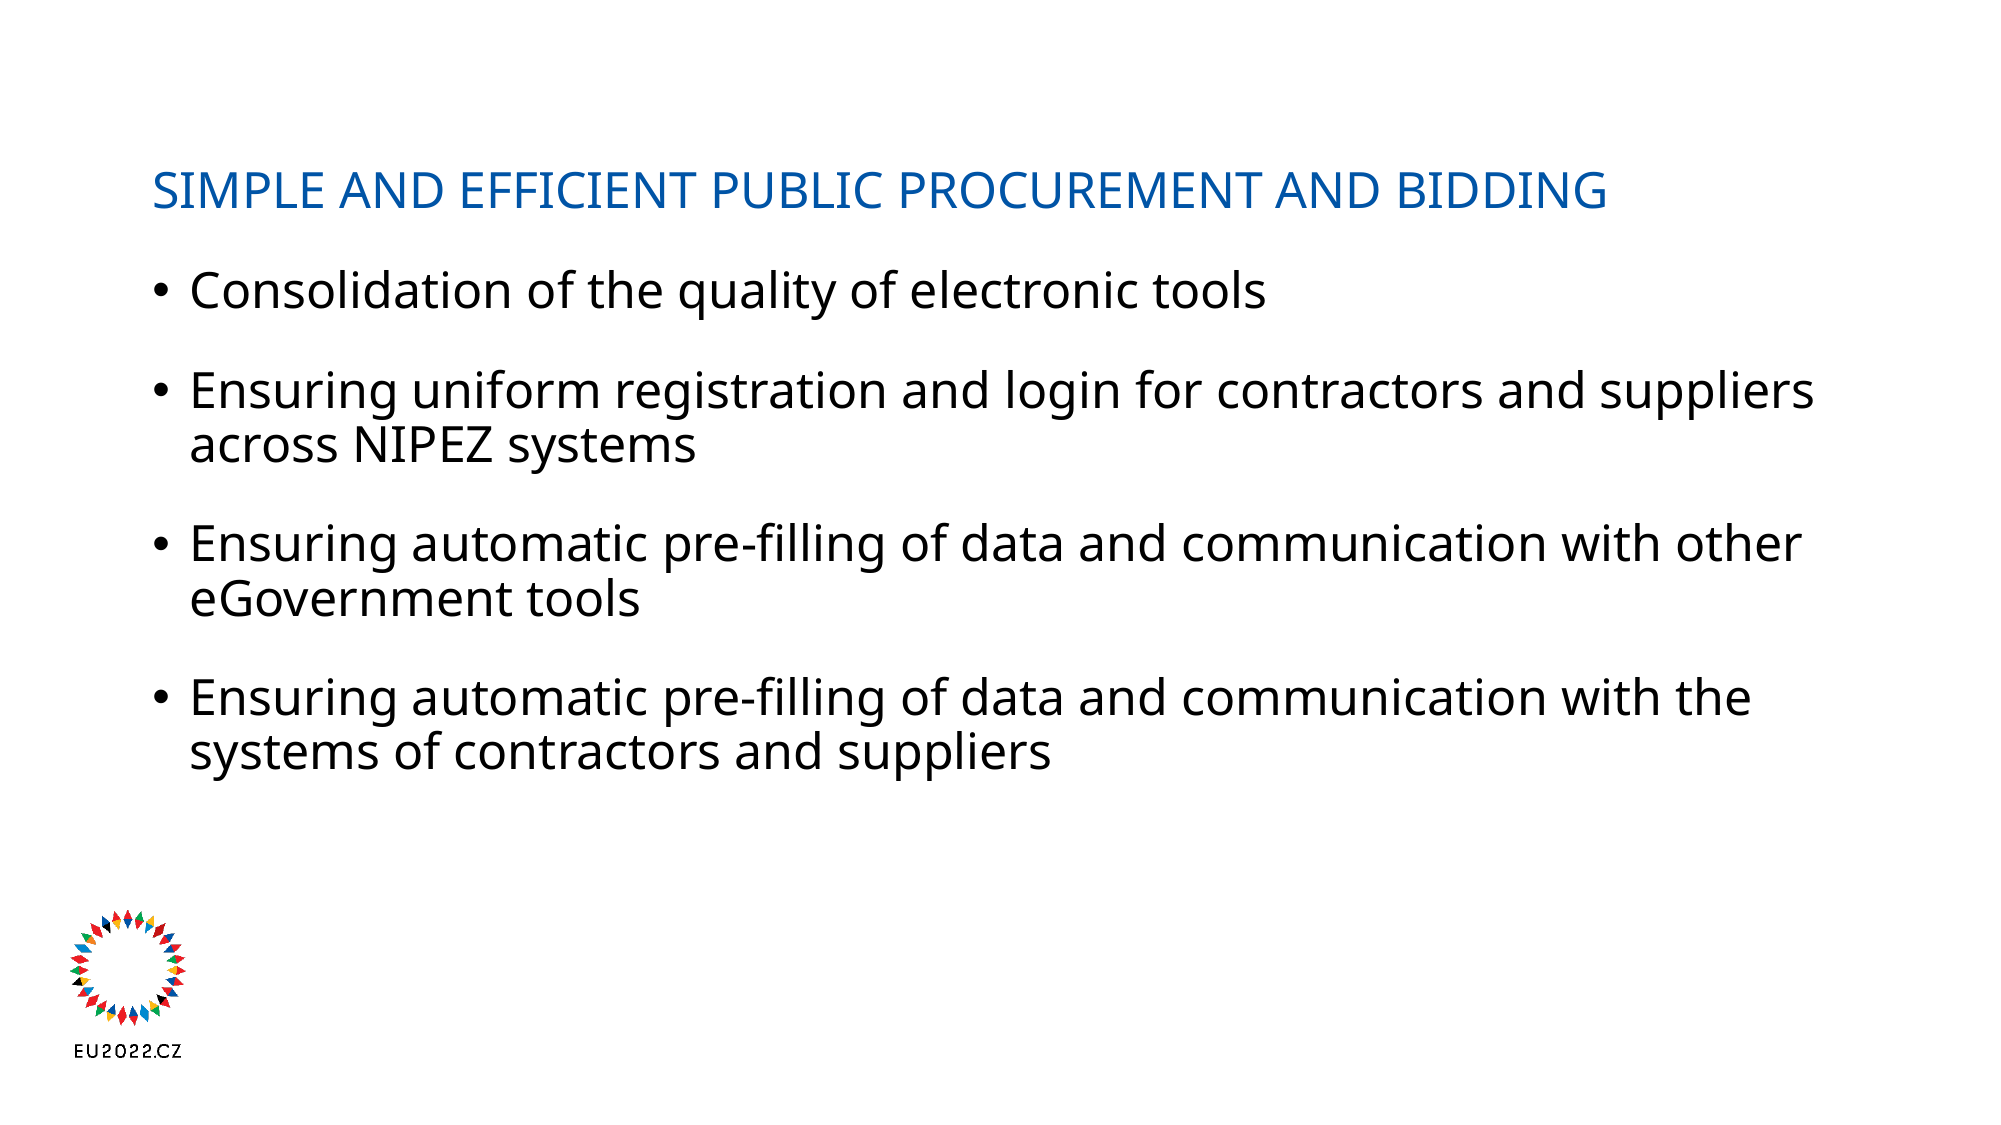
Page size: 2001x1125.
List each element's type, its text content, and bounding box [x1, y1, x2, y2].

picture [69, 909, 186, 1058]
list Simple and efficient public procurement and bidding Consolidation of the quality of electronic tools Ensuring uniform registration and login for contractors and suppliers across NIPEZ systems Ensuring automatic pre-filling of data and communication with other eGovernment tools Ensuring automatic pre-filling of data and communication with the systems of contractors and suppliers [137, 157, 1863, 931]
